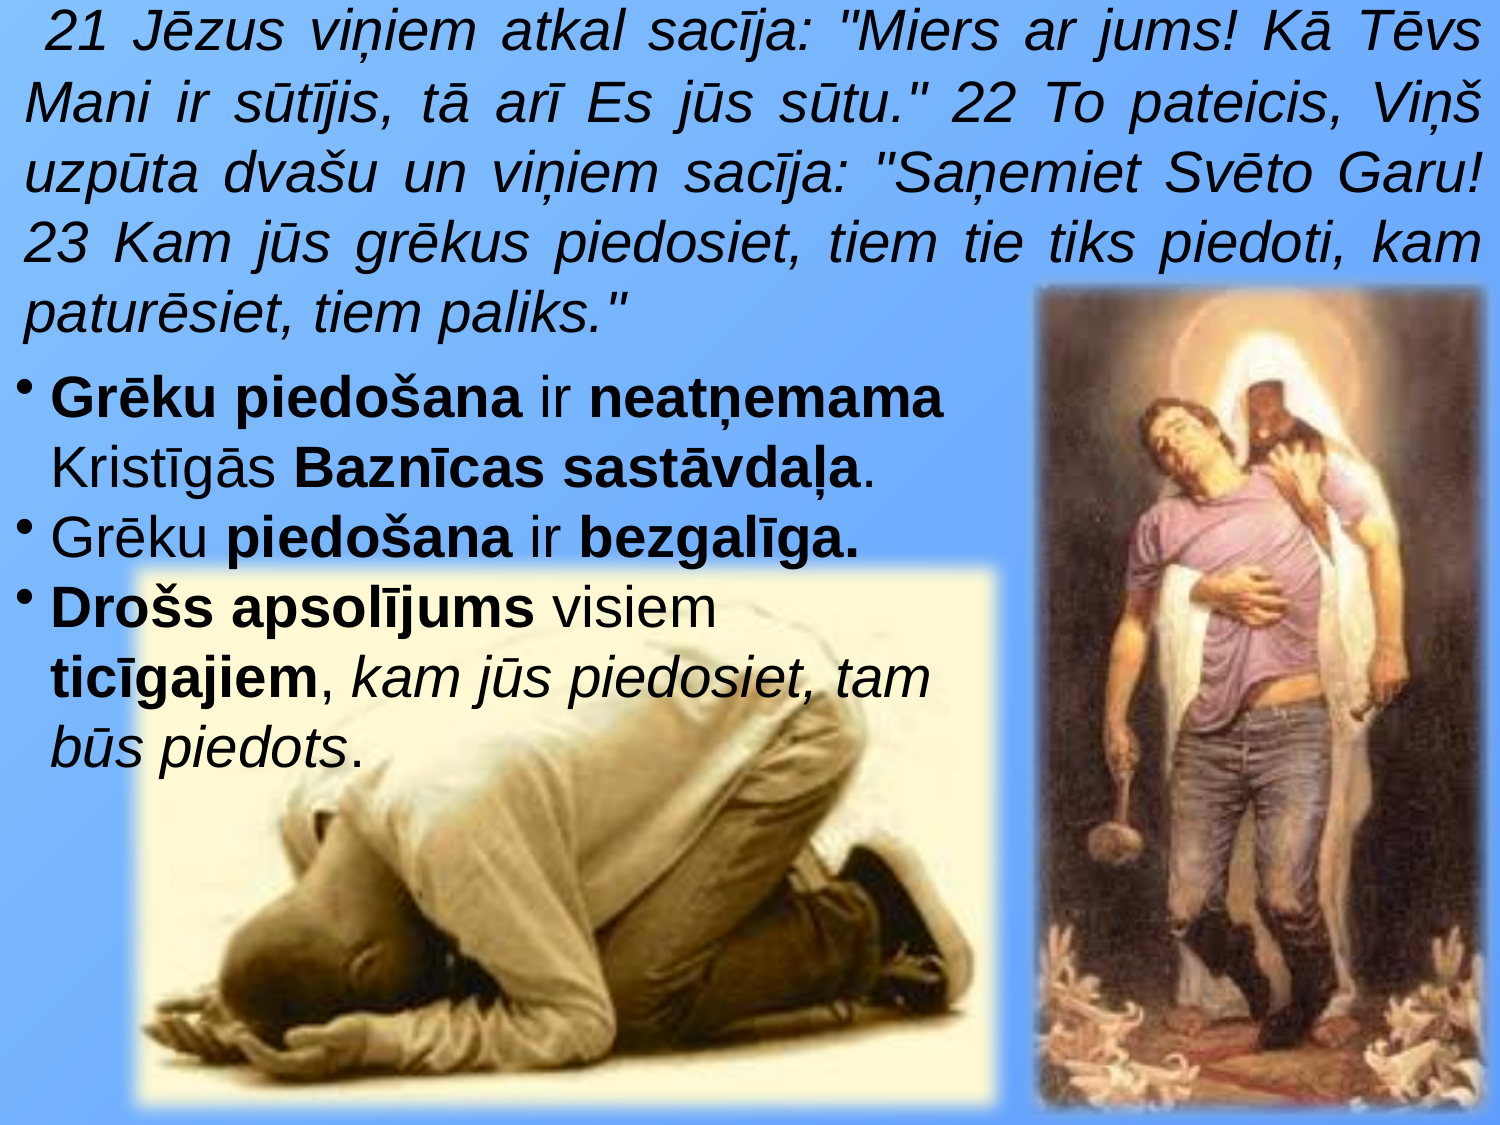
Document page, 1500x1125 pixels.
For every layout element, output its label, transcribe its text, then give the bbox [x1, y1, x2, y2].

text_box Grēku piedošana ir neatņemama Kristīgās Baznīcas sastāvdaļa. Grēku piedošana ir bezgalīga. Drošs apsolījums visiem ticīgajiem, kam jūs piedosiet, tam būs piedots. [0, 351, 1014, 787]
picture [1019, 269, 1500, 1125]
picture [116, 549, 1015, 1125]
list 21 Jēzus viņiem atkal sacīja: "Miers ar jums! Kā Tēvs Mani ir sūtījis, tā arī Es jūs sūtu." 22 To pateicis, Viņš uzpūta dvašu un viņiem sacīja: "Saņemiet Svēto Garu! 23 Kam jūs grēkus piedosiet, tiem tie tiks piedoti, kam paturēsiet, tiem paliks." [0, 0, 1500, 339]
